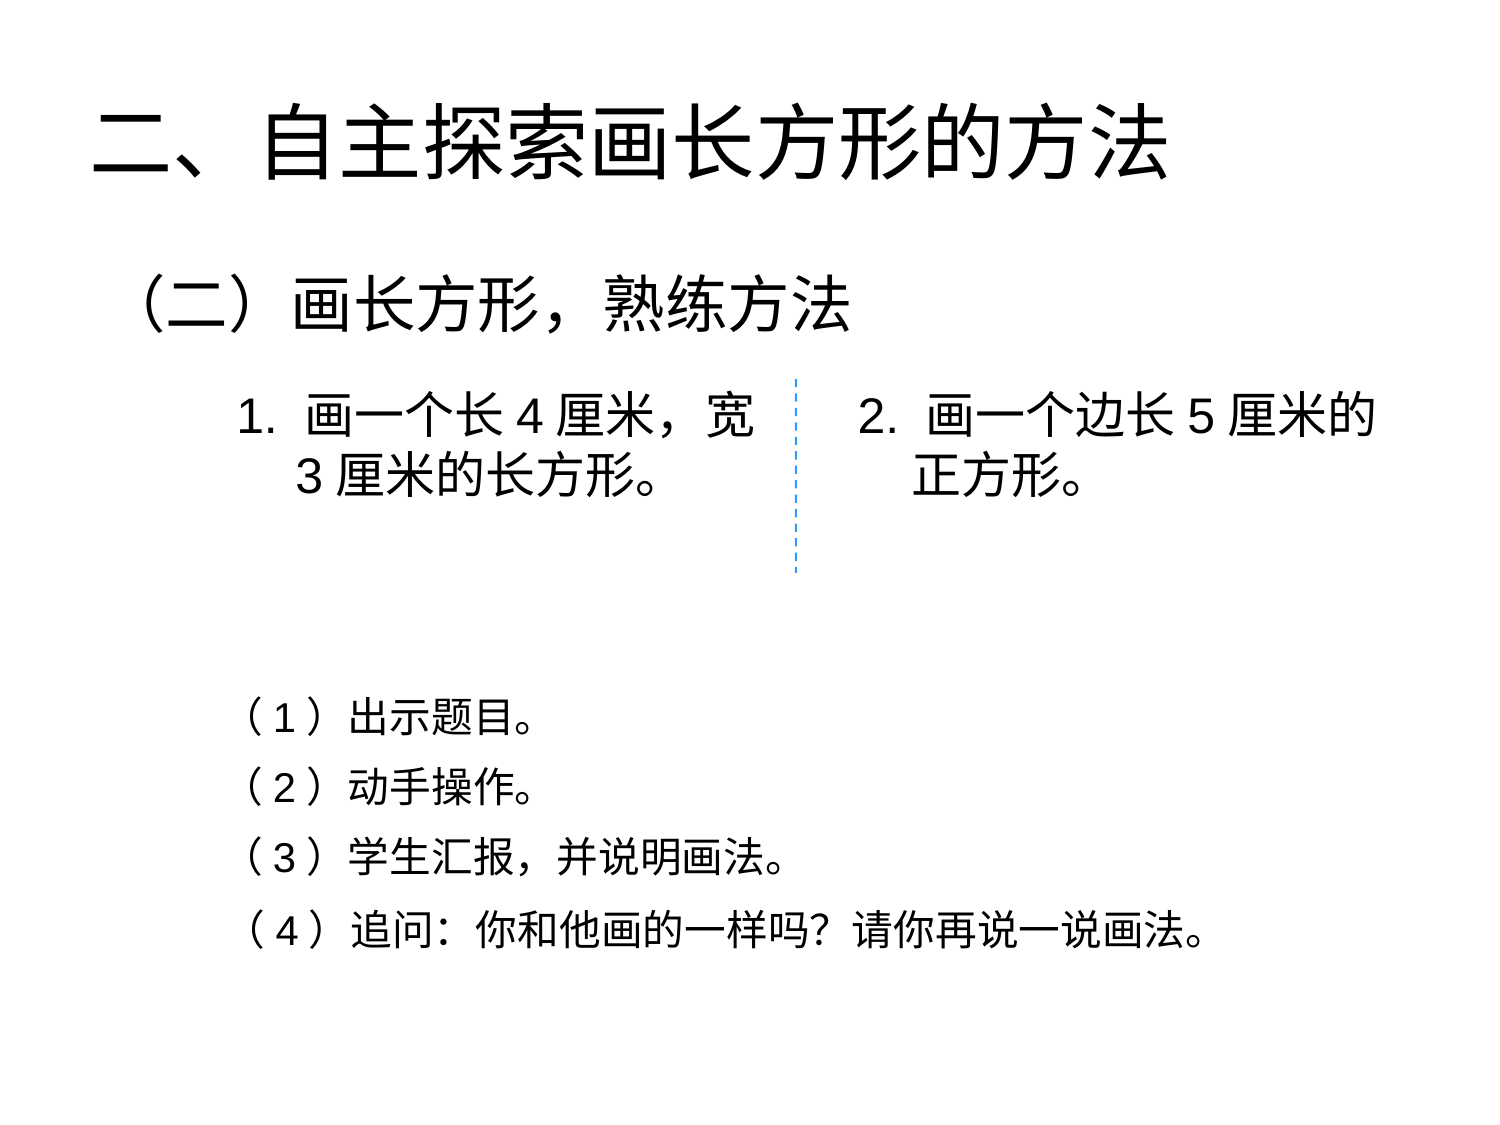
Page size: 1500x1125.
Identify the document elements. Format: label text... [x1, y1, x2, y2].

text_box （4）追问：你和他画的一样吗？请你再说一说画法。 [209, 881, 1403, 977]
text_box （2）动手操作。 [206, 763, 1411, 833]
text_box （1）出示题目。 [206, 668, 1411, 763]
text_box 2. 画一个边长5厘米的 正方形。 [828, 376, 1424, 511]
text_box 1. 画一个长4厘米，宽 3厘米的长方形。 [221, 376, 813, 511]
text_box （二）画长方形，熟练方法 [88, 255, 1306, 350]
text_box （3）学生汇报，并说明画法。 [206, 808, 1400, 903]
text_box 二、自主探索画长方形的方法 [74, 70, 1353, 211]
